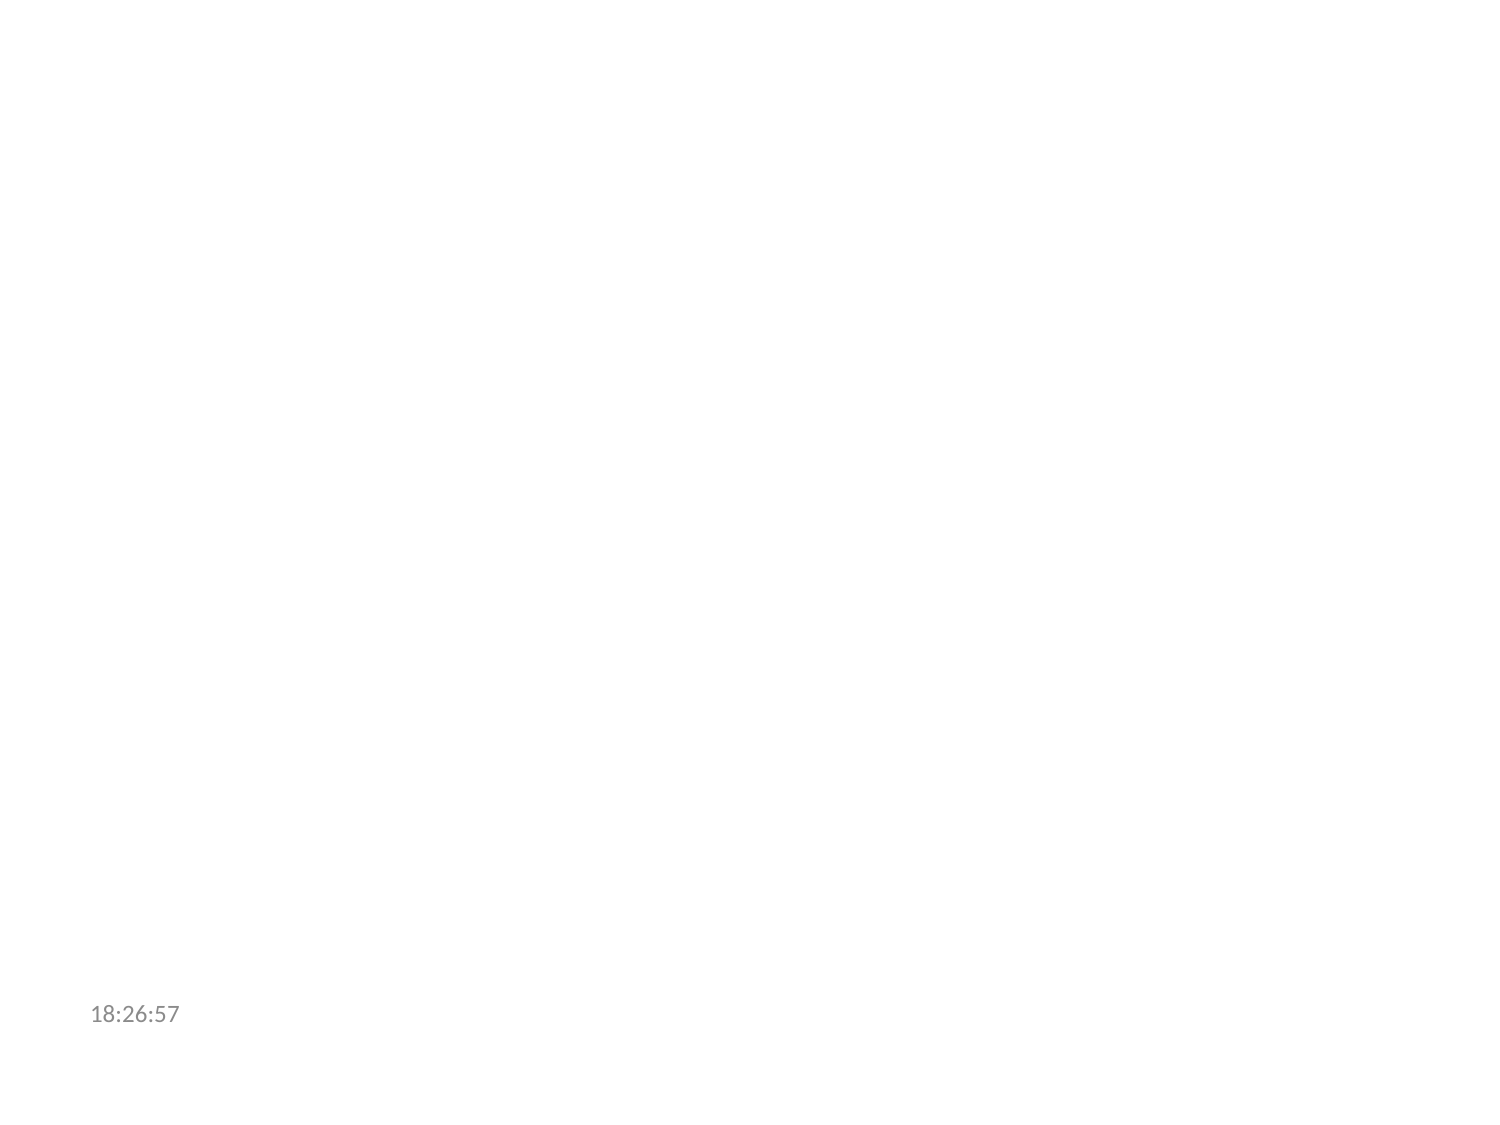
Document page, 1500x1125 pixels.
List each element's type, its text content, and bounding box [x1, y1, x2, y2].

text_box 15:35:09 [75, 982, 425, 1043]
